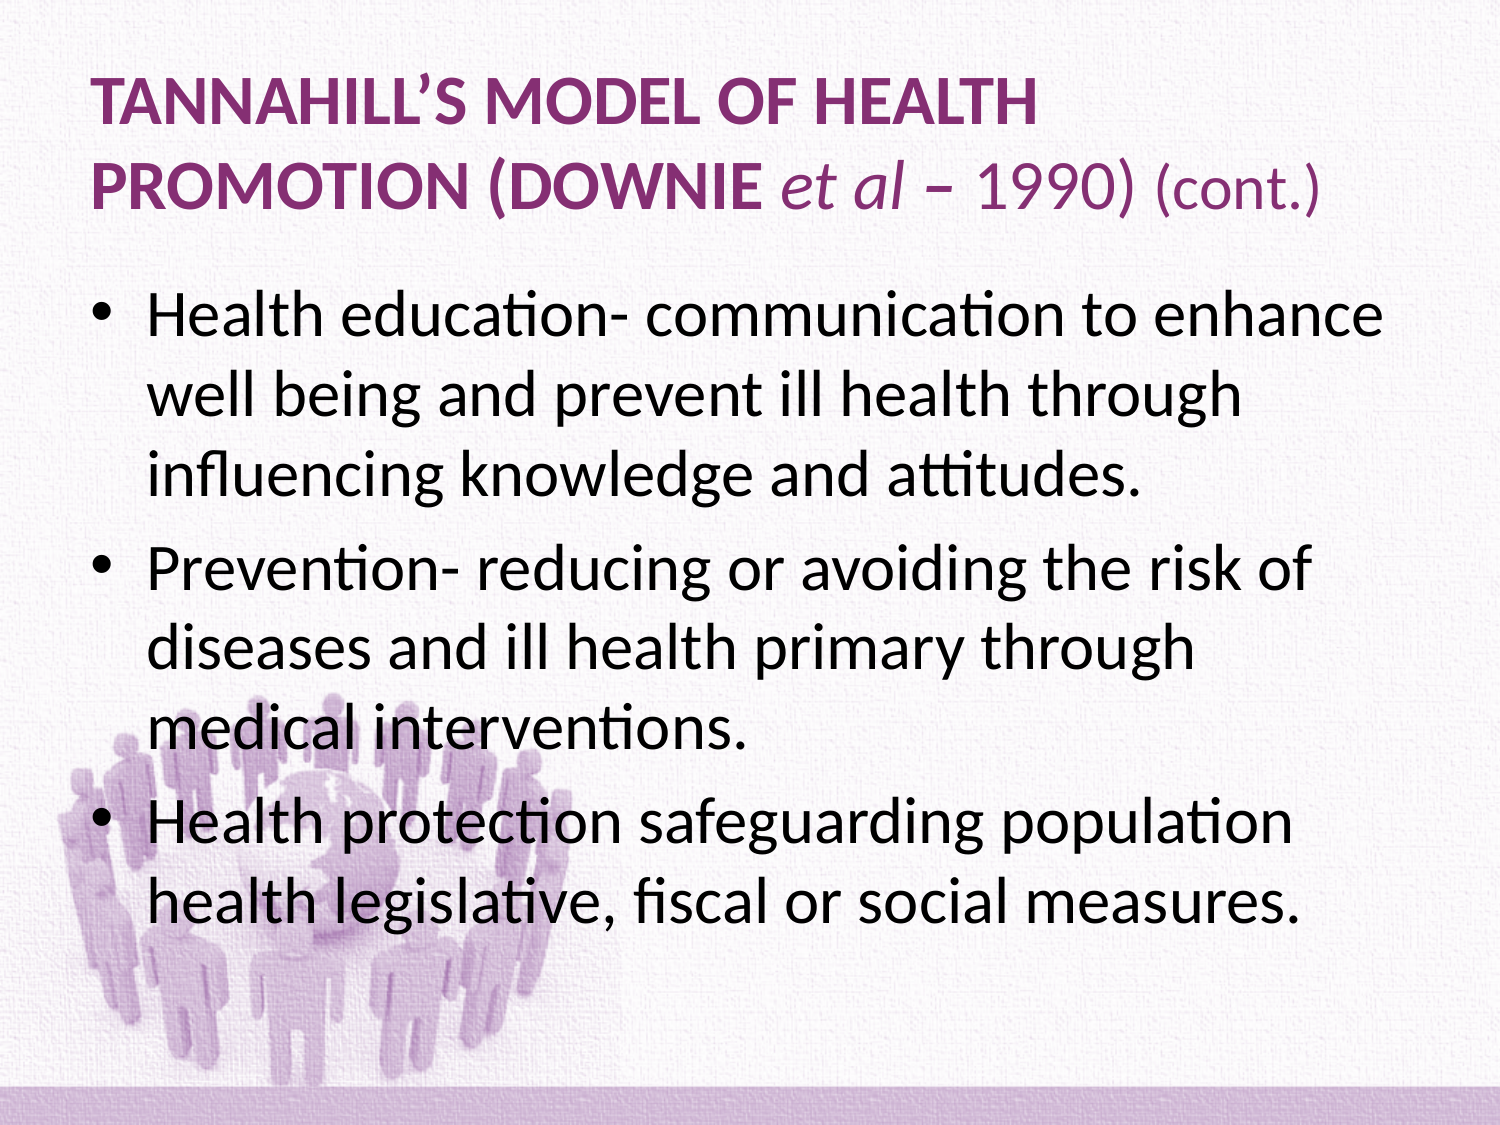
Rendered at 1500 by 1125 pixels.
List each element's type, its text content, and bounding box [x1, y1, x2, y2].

title TANNAHILL’S MODEL OF HEALTH PROMOTION (DOWNIE et al – 1990) (cont.) [75, 45, 1425, 233]
list Health education- communication to enhance well being and prevent ill health through influencing knowledge and attitudes. Prevention- reducing or avoiding the risk of diseases and ill health primary through medical interventions. Health protection safeguarding population health legislative, fiscal or social measures. [75, 262, 1425, 1005]
